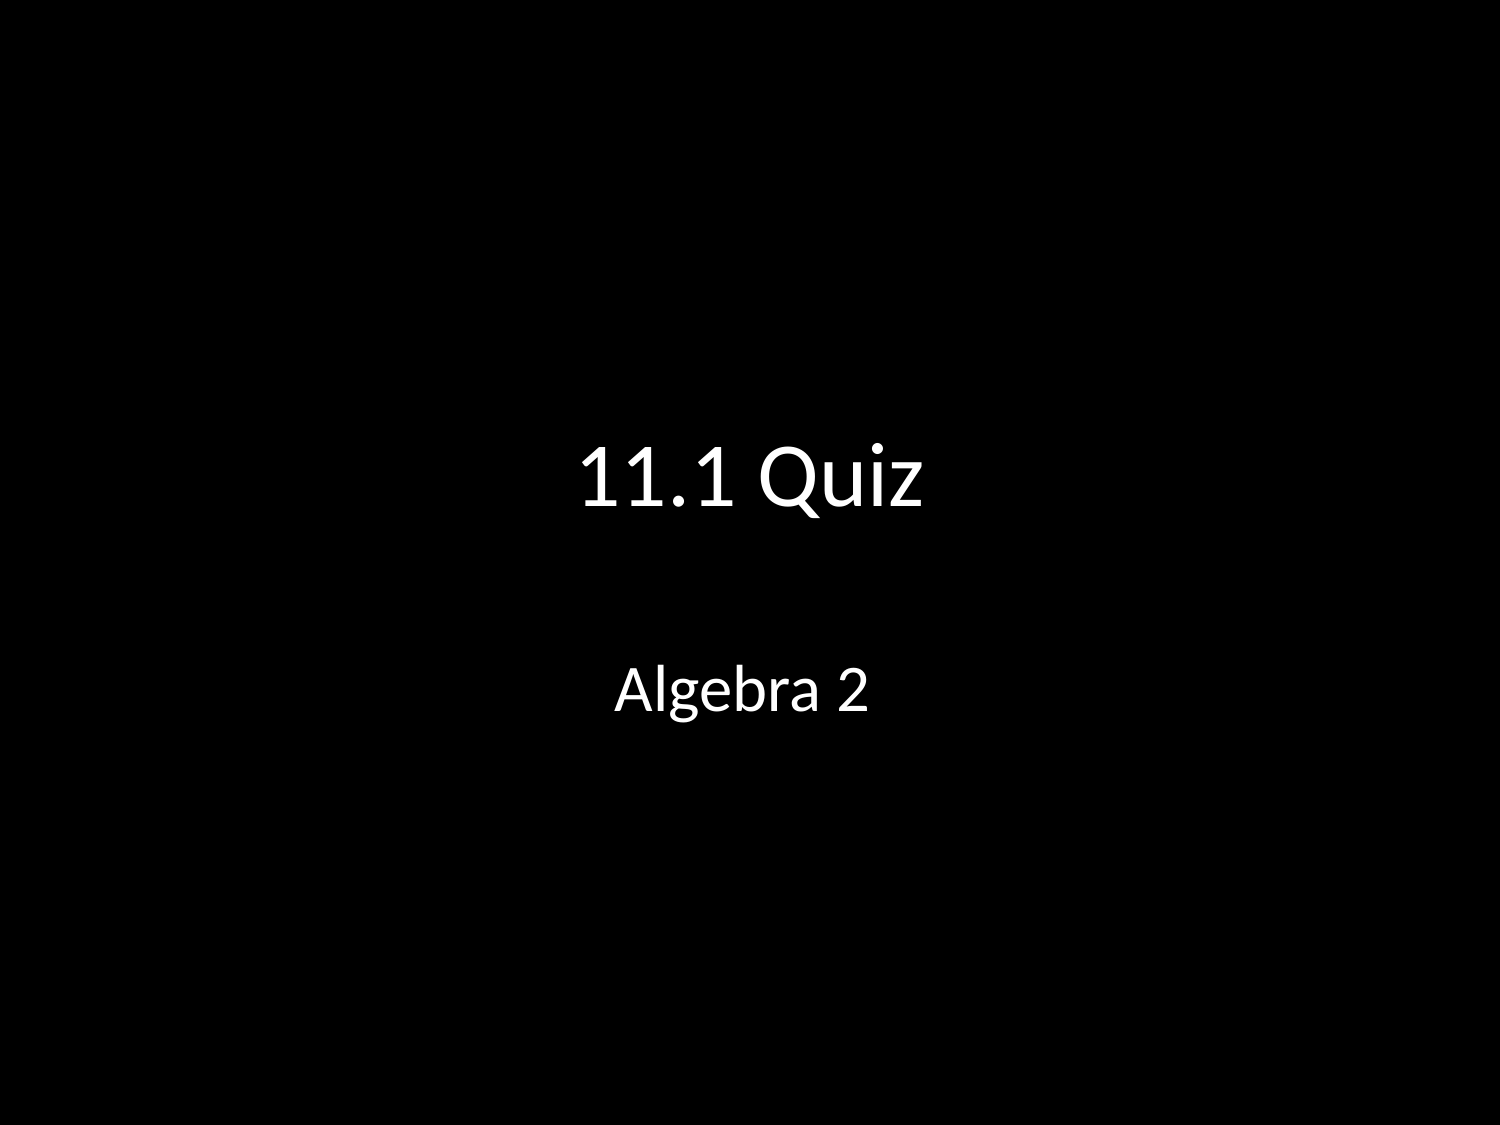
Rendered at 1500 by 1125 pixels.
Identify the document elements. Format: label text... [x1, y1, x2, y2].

subtitle Algebra 2 [225, 637, 1275, 925]
title 11.1 Quiz [112, 349, 1388, 591]
